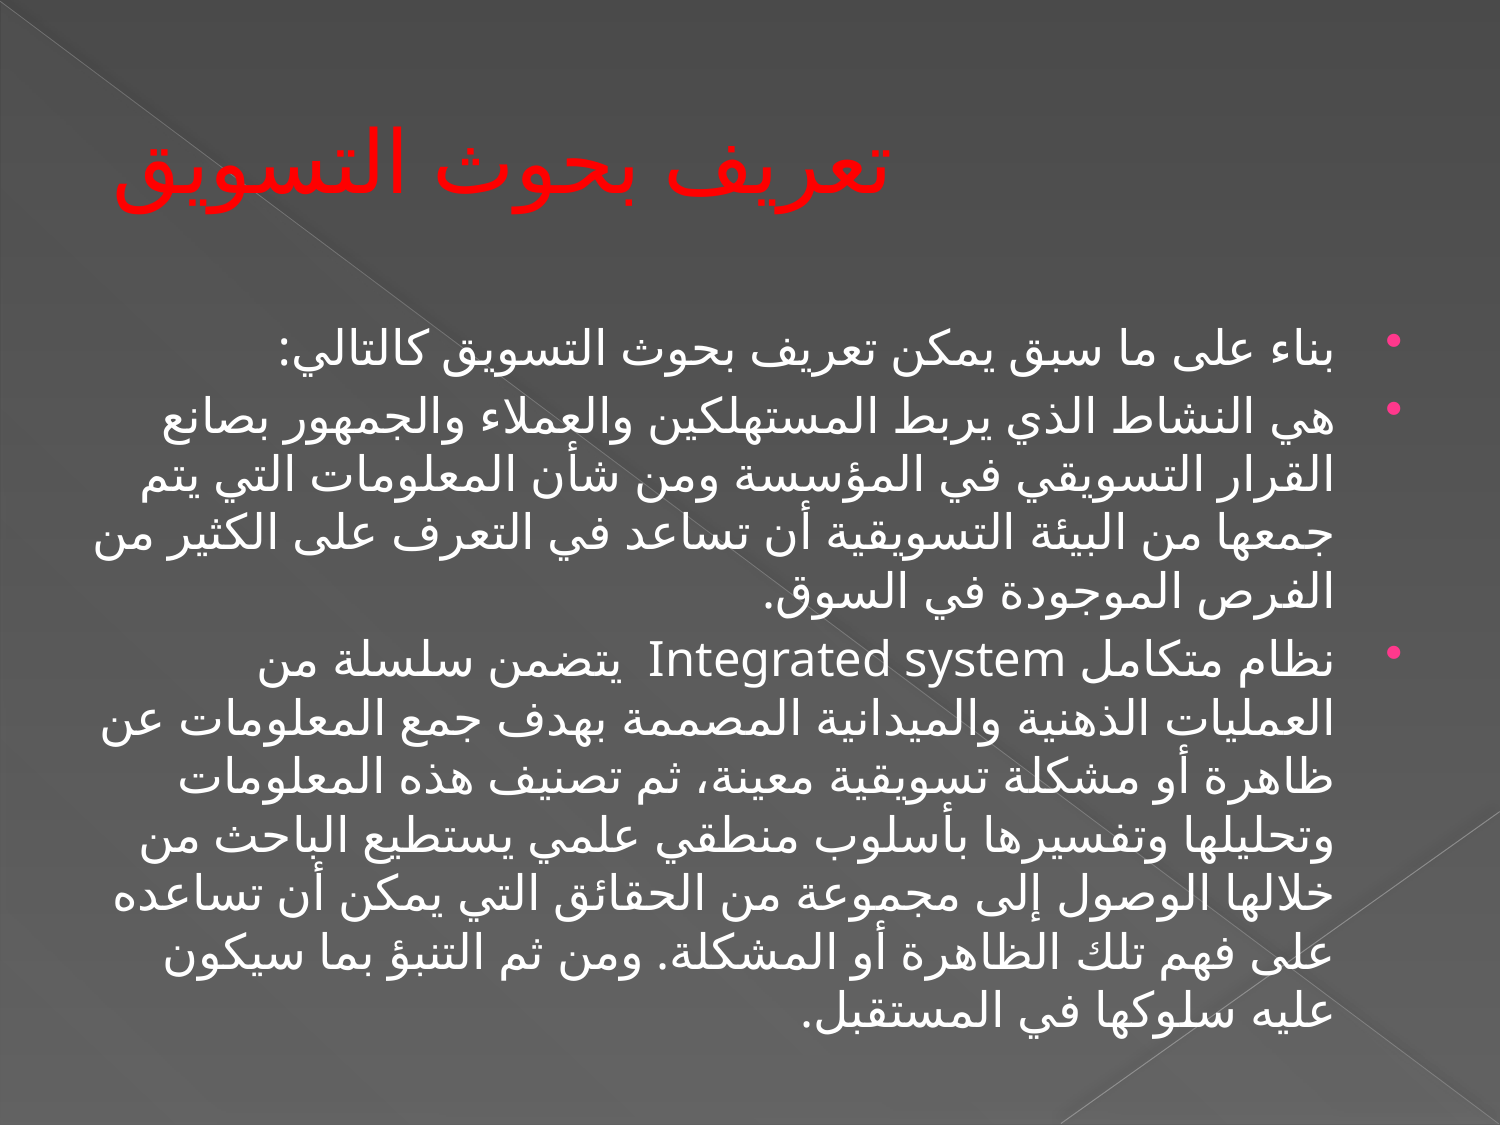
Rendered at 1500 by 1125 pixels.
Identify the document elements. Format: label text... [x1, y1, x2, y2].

list بناء على ما سبق يمكن تعريف بحوث التسويق كالتالي: هي النشاط الذي يربط المستهلكين والعملاء والجمهور بصانع القرار التسويقي في المؤسسة ومن شأن المعلومات التي يتم جمعها من البيئة التسويقية أن تساعد في التعرف على الكثير من الفرص الموجودة في السوق. نظام متكامل Integrated system يتضمن سلسلة من العمليات الذهنية والميدانية المصممة بهدف جمع المعلومات عن ظاهرة أو مشكلة تسويقية معينة، ثم تصنيف هذه المعلومات وتحليلها وتفسيرها بأسلوب منطقي علمي يستطيع الباحث من خلالها الوصول إلى مجموعة من الحقائق التي يمكن أن تساعده على فهم تلك الظاهرة أو المشكلة. ومن ثم التنبؤ بما سيكون عليه سلوكها في المستقبل. [75, 308, 1425, 1059]
title تعريف بحوث التسويق [75, 43, 1425, 274]
